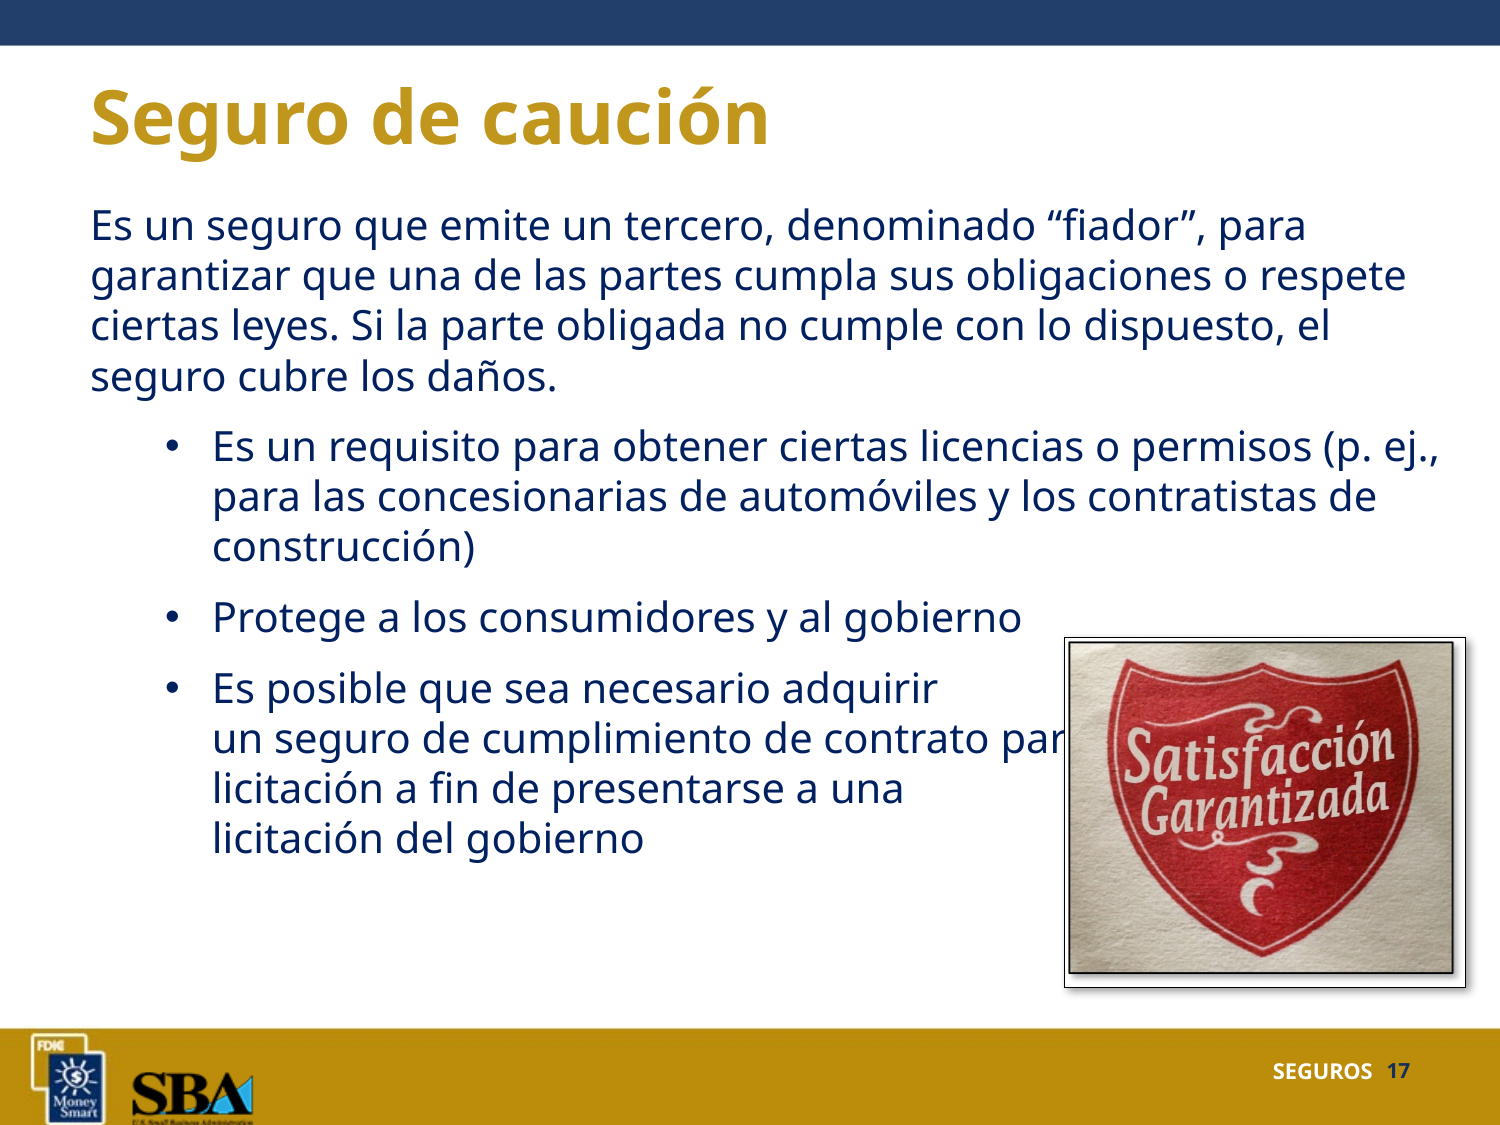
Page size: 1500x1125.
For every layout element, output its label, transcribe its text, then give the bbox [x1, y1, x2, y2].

list Es un seguro que emite un tercero, denominado “fiador”, para garantizar que una de las partes cumpla sus obligaciones o respete ciertas leyes. Si la parte obligada no cumple con lo dispuesto, el seguro cubre los daños. Es un requisito para obtener ciertas licencias o permisos (p. ej., para las concesionarias de automóviles y los contratistas de construcción) Protege a los consumidores y al gobierno Es posible que sea necesario adquirir un seguro de cumplimiento de contrato para licitación a fin de presentarse a una licitación del gobierno [74, 191, 1469, 1065]
picture [0, 0, 1500, 1125]
title Seguro de caución [74, 62, 1426, 163]
